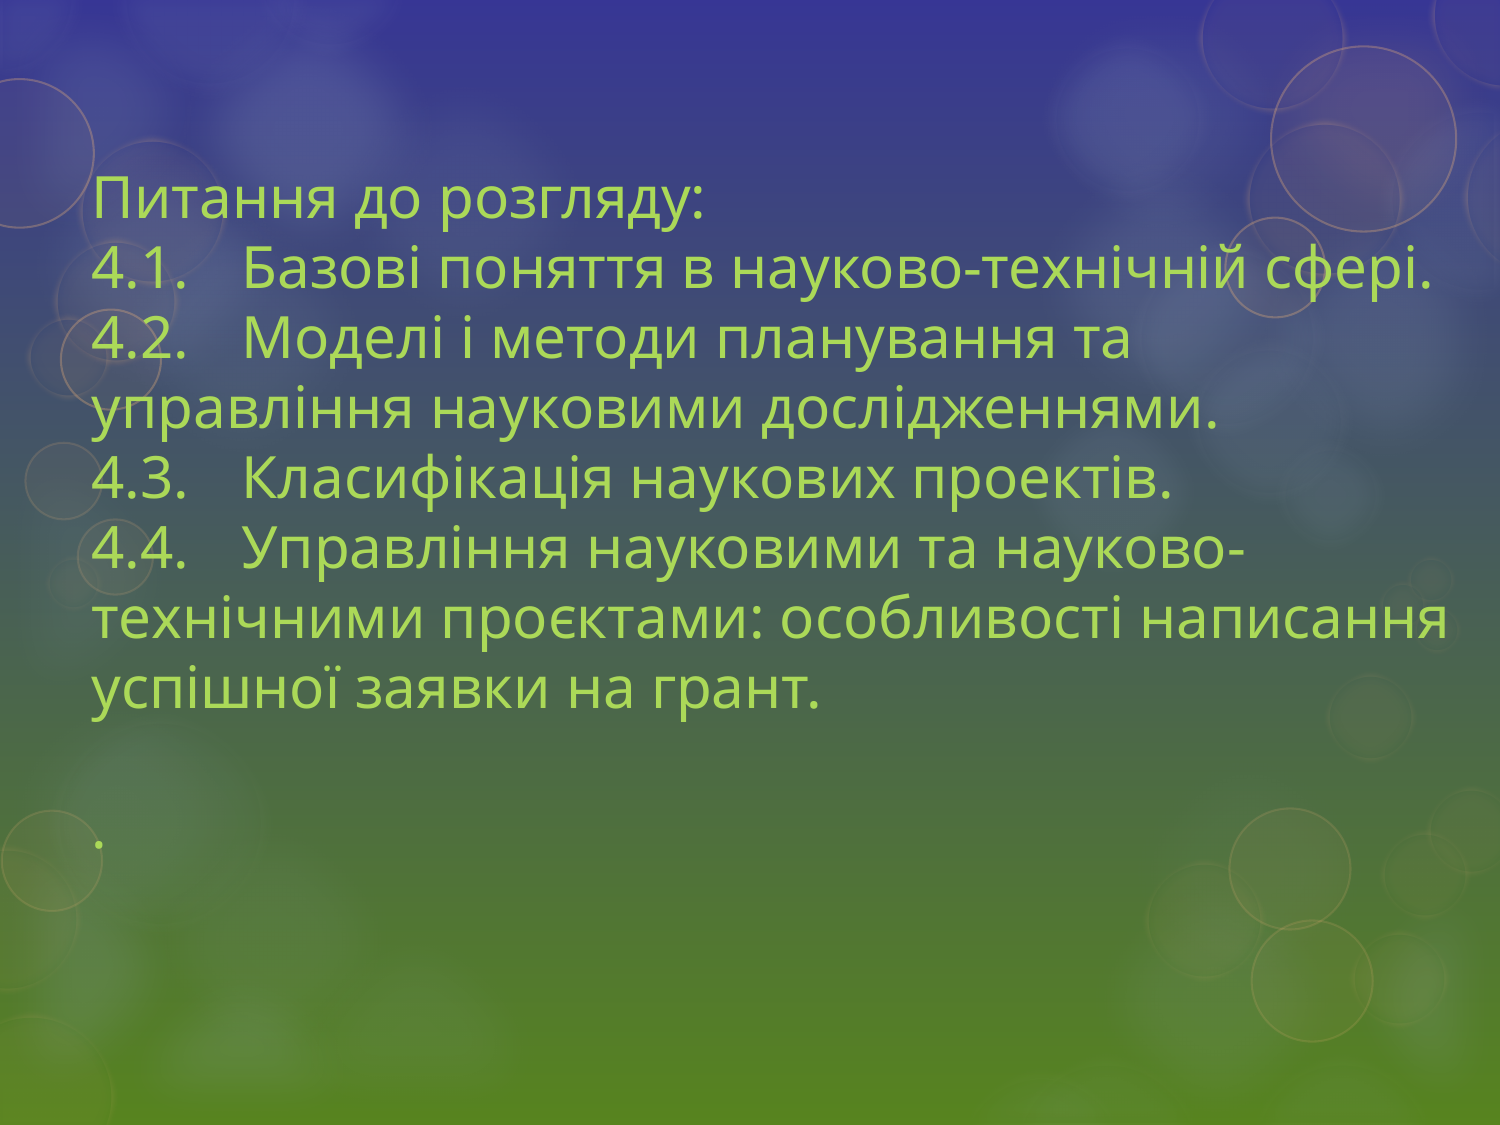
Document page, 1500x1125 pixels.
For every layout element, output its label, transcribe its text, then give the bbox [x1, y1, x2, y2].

title Питання до розгляду: 4.1. Базові поняття в науково-технічній сфері. 4.2. Моделі і методи планування та управління науковими дослідженнями. 4.3. Класифікація наукових проектів. 4.4. Управління науковими та науково-технічними проєктами: особливості написання успішної заявки на грант. . [76, 195, 1471, 825]
